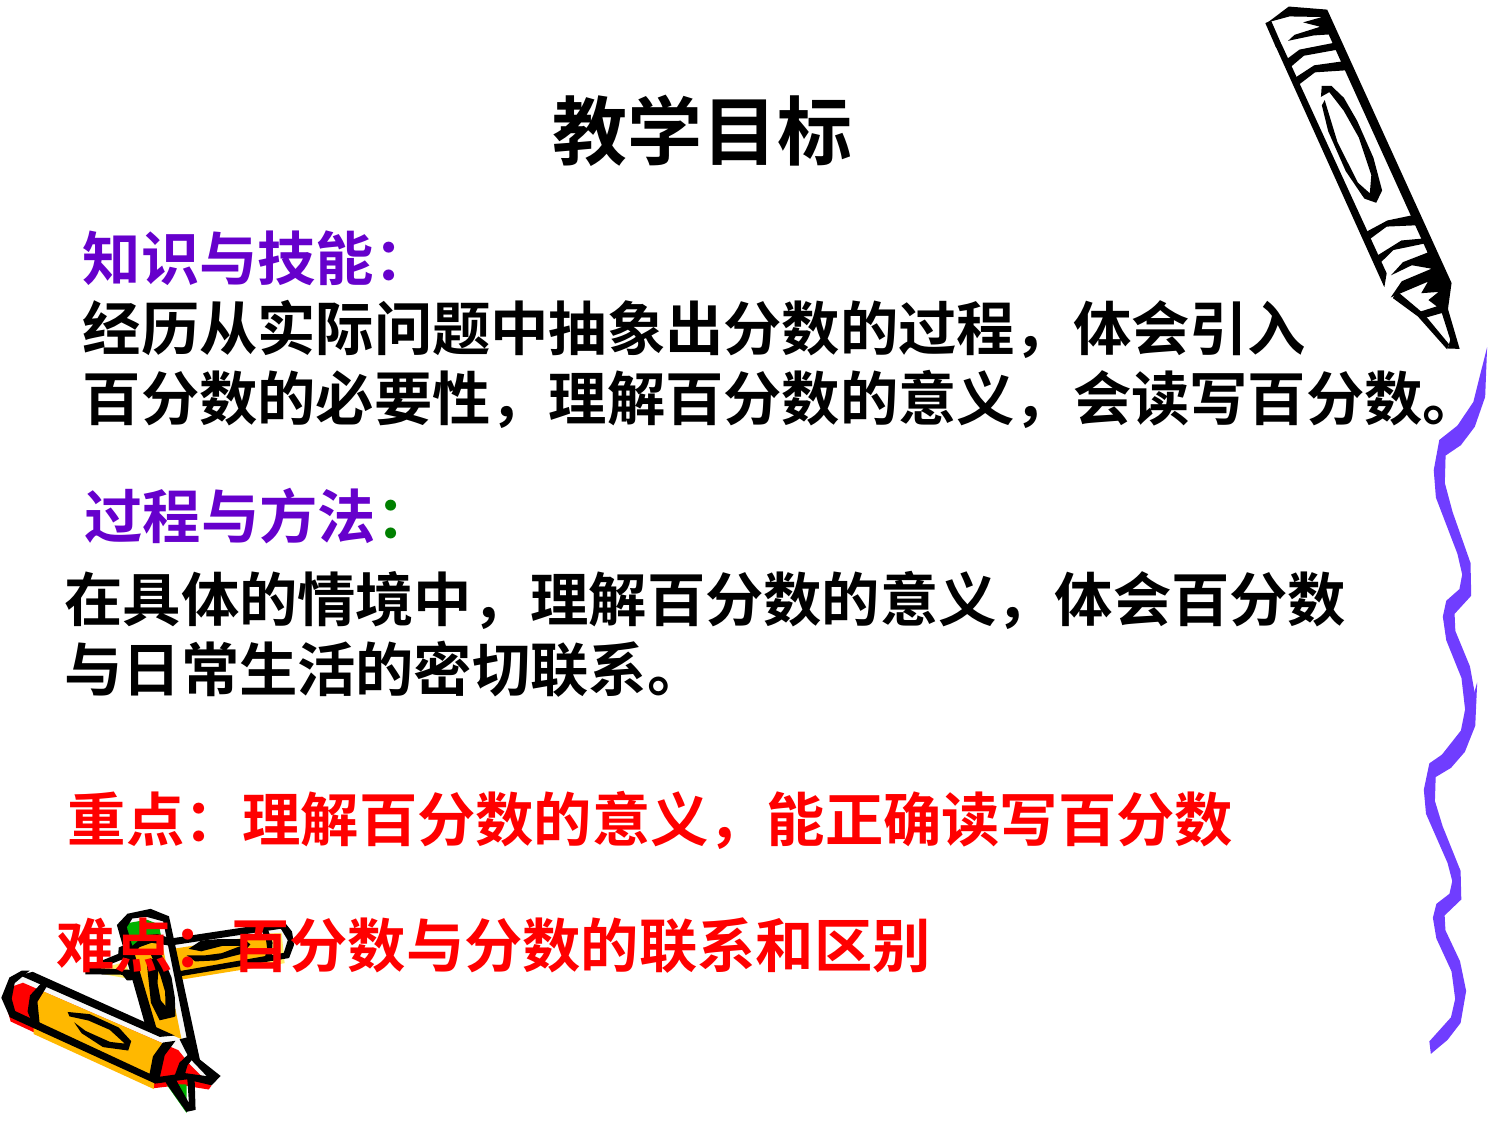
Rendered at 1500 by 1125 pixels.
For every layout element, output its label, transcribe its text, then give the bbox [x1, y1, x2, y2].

text_box 知识与技能： 经历从实际问题中抽象出分数的过程，体会引入 百分数的必要性，理解百分数的意义，会读写百分数。 [68, 214, 1496, 440]
text_box 重点：理解百分数的意义，能正确读写百分数 [53, 774, 1248, 861]
text_box 在具体的情境中，理解百分数的意义，体会百分数与日常生活的密切联系。 [49, 555, 1415, 712]
text_box 难点：百分数与分数的联系和区别 [41, 901, 946, 987]
text_box 教学目标 [470, 76, 935, 183]
text_box 过程与方法： [69, 472, 450, 555]
